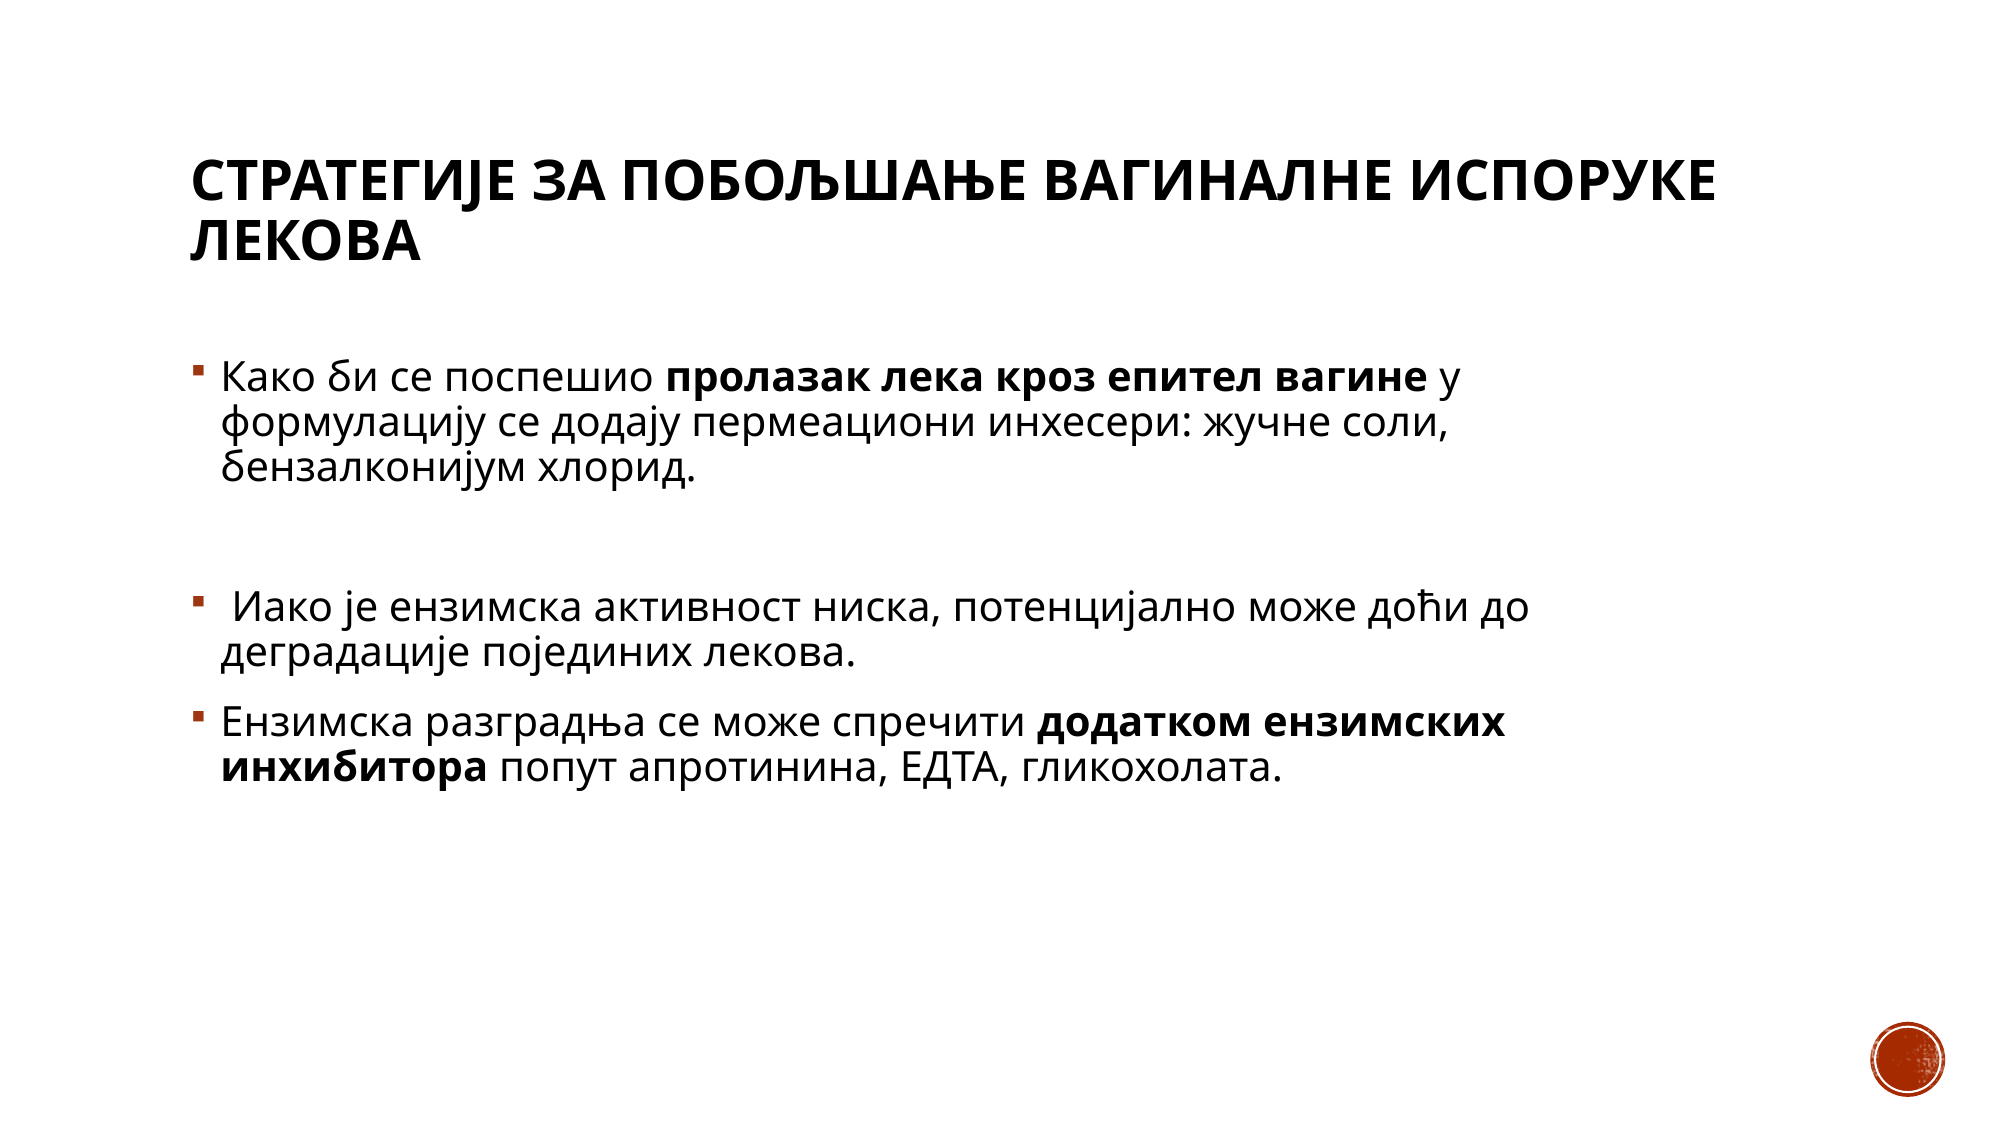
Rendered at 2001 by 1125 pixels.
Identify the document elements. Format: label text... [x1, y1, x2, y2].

list Како би се поспешио пролазак лека кроз епител вагине у формулацију се додају пермеациони инхесери: жучне соли, бензалконијум хлорид. Иако је ензимска активност ниска, потенцијално може доћи до деградације појединих лекова. Ензимска разградња се може спречити додатком ензимских инхибитора попут апротинина, ЕДТА, гликохолата. [175, 348, 1681, 1013]
title Стратегије за побољшање вагиналне испоруке лекова [175, 83, 1826, 348]
